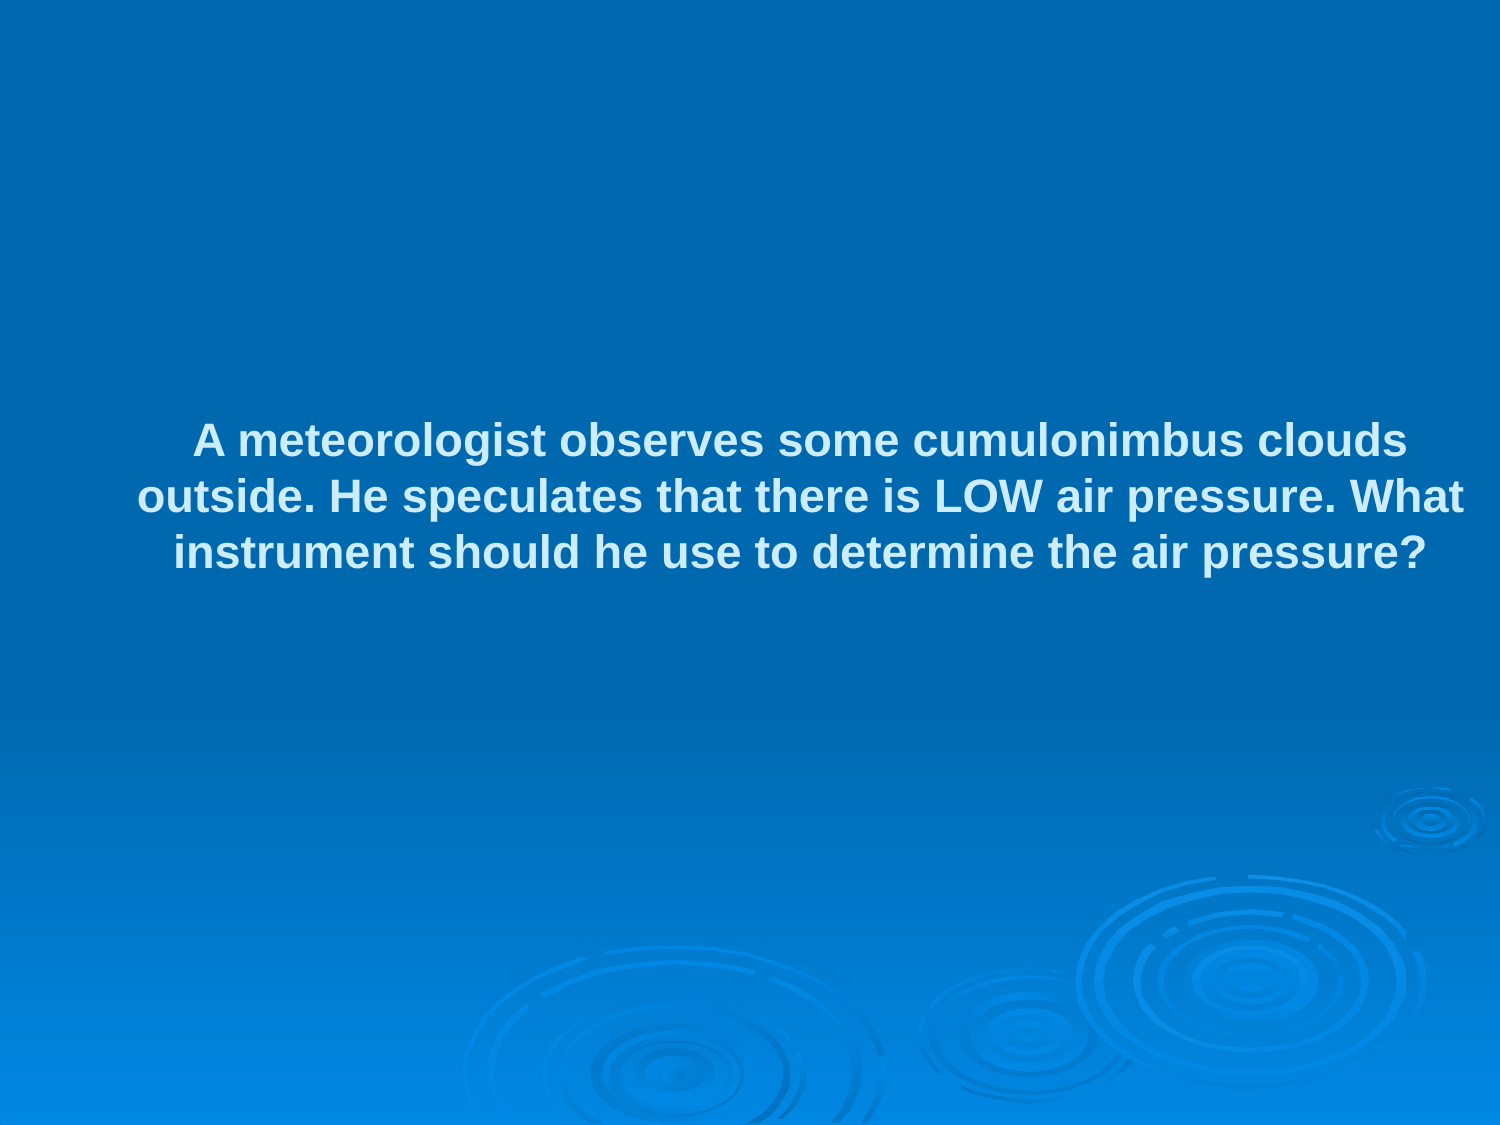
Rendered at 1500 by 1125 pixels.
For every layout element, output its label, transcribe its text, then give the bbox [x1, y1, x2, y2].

title A meteorologist observes some cumulonimbus clouds outside. He speculates that there is LOW air pressure. What instrument should he use to determine the air pressure? [124, 399, 1476, 588]
